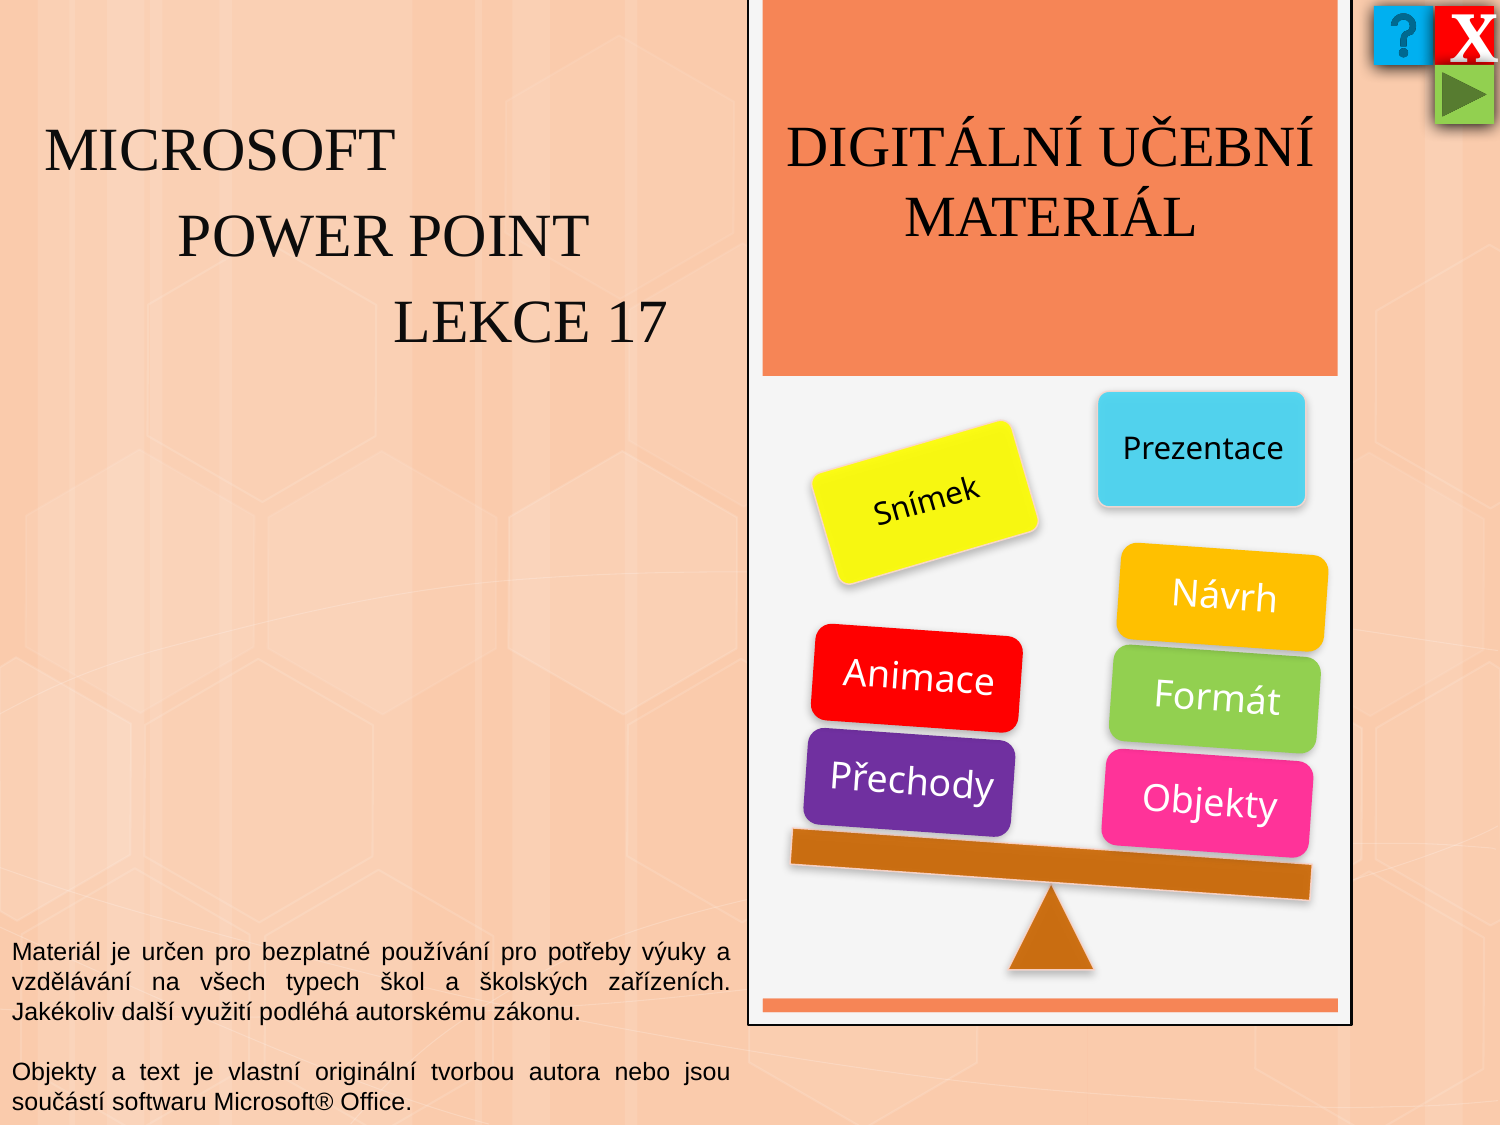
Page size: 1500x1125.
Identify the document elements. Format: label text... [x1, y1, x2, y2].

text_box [761, 385, 1341, 977]
text_box Materiál je určen pro bezplatné používání pro potřeby výuky a vzdělávání na všech typech škol a školských zařízeních. Jakékoliv další využití podléhá autorskému zákonu. Objekty a text je vlastní originální tvorbou autora nebo jsou součástí softwaru Microsoft® Office. [0, 928, 747, 1123]
title DIGITÁLNÍ UČEBNÍ MATERIÁL [761, 78, 1341, 256]
subtitle MICROSOFT POWER POINT LEKCE 17 [29, 101, 739, 366]
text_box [1373, 5, 1495, 125]
